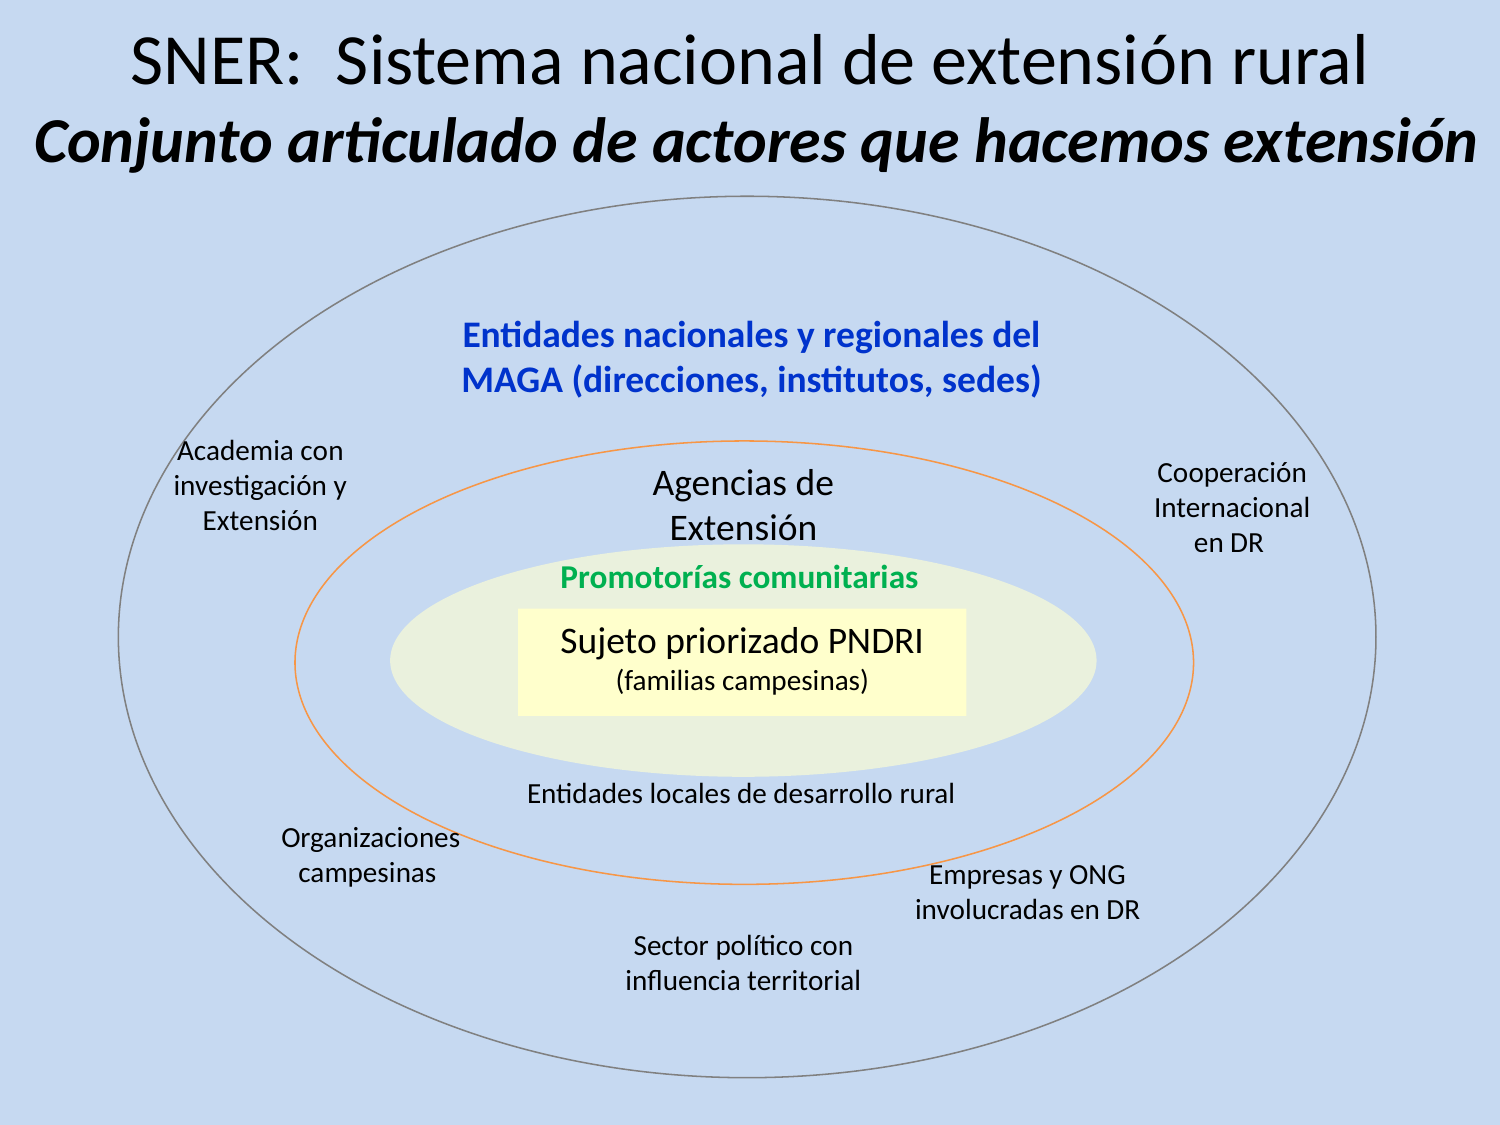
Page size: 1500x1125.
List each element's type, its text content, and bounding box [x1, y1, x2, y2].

title SNER: Sistema nacional de extensión rural Conjunto articulado de actores que hacemos extensión [0, 0, 1500, 188]
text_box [118, 195, 1377, 1078]
